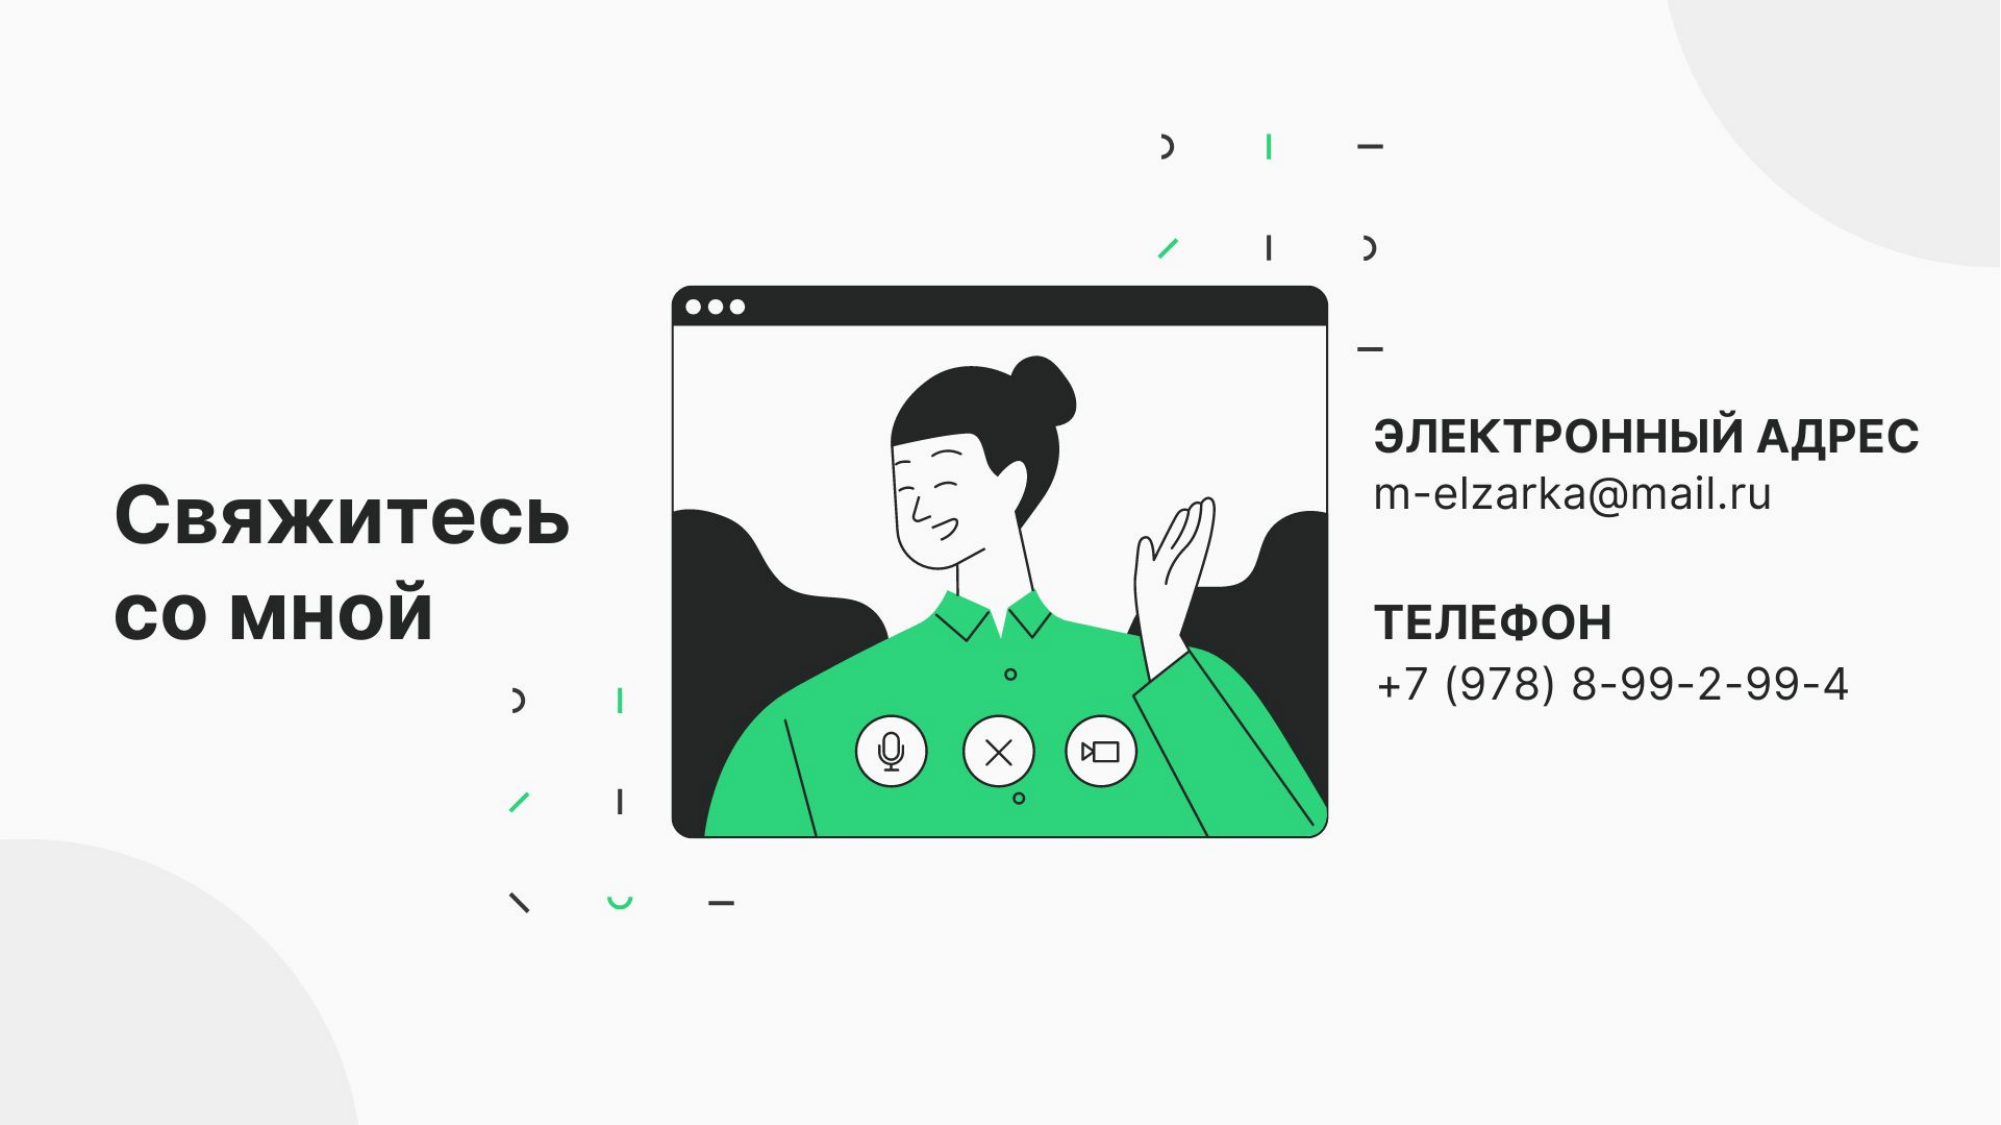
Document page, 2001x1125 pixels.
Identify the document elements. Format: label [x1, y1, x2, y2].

list [0, 0, 2000, 1125]
